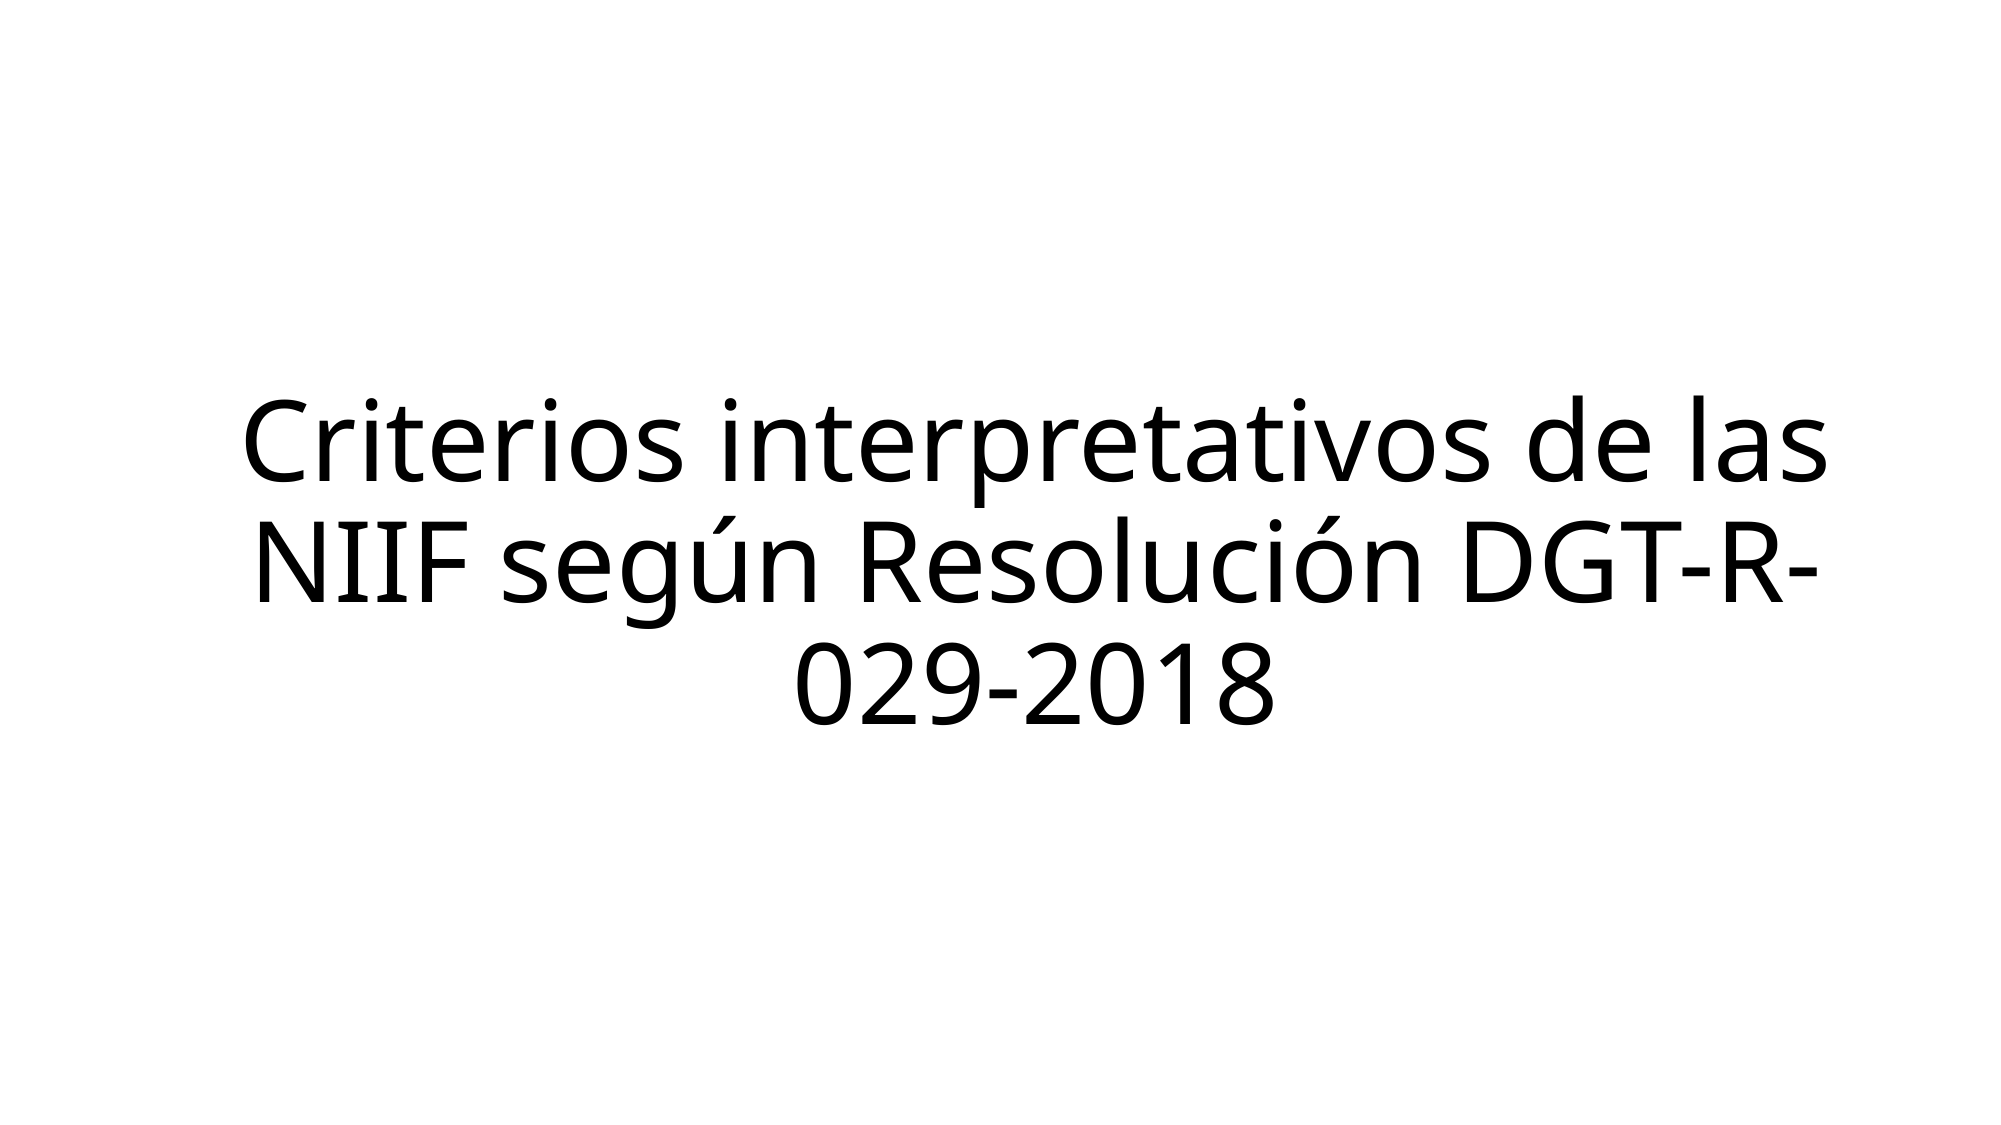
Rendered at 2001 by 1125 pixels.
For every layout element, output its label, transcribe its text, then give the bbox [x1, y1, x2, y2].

title Criterios interpretativos de las NIIF según Resolución DGT-R-029-2018 [173, 688, 1899, 907]
